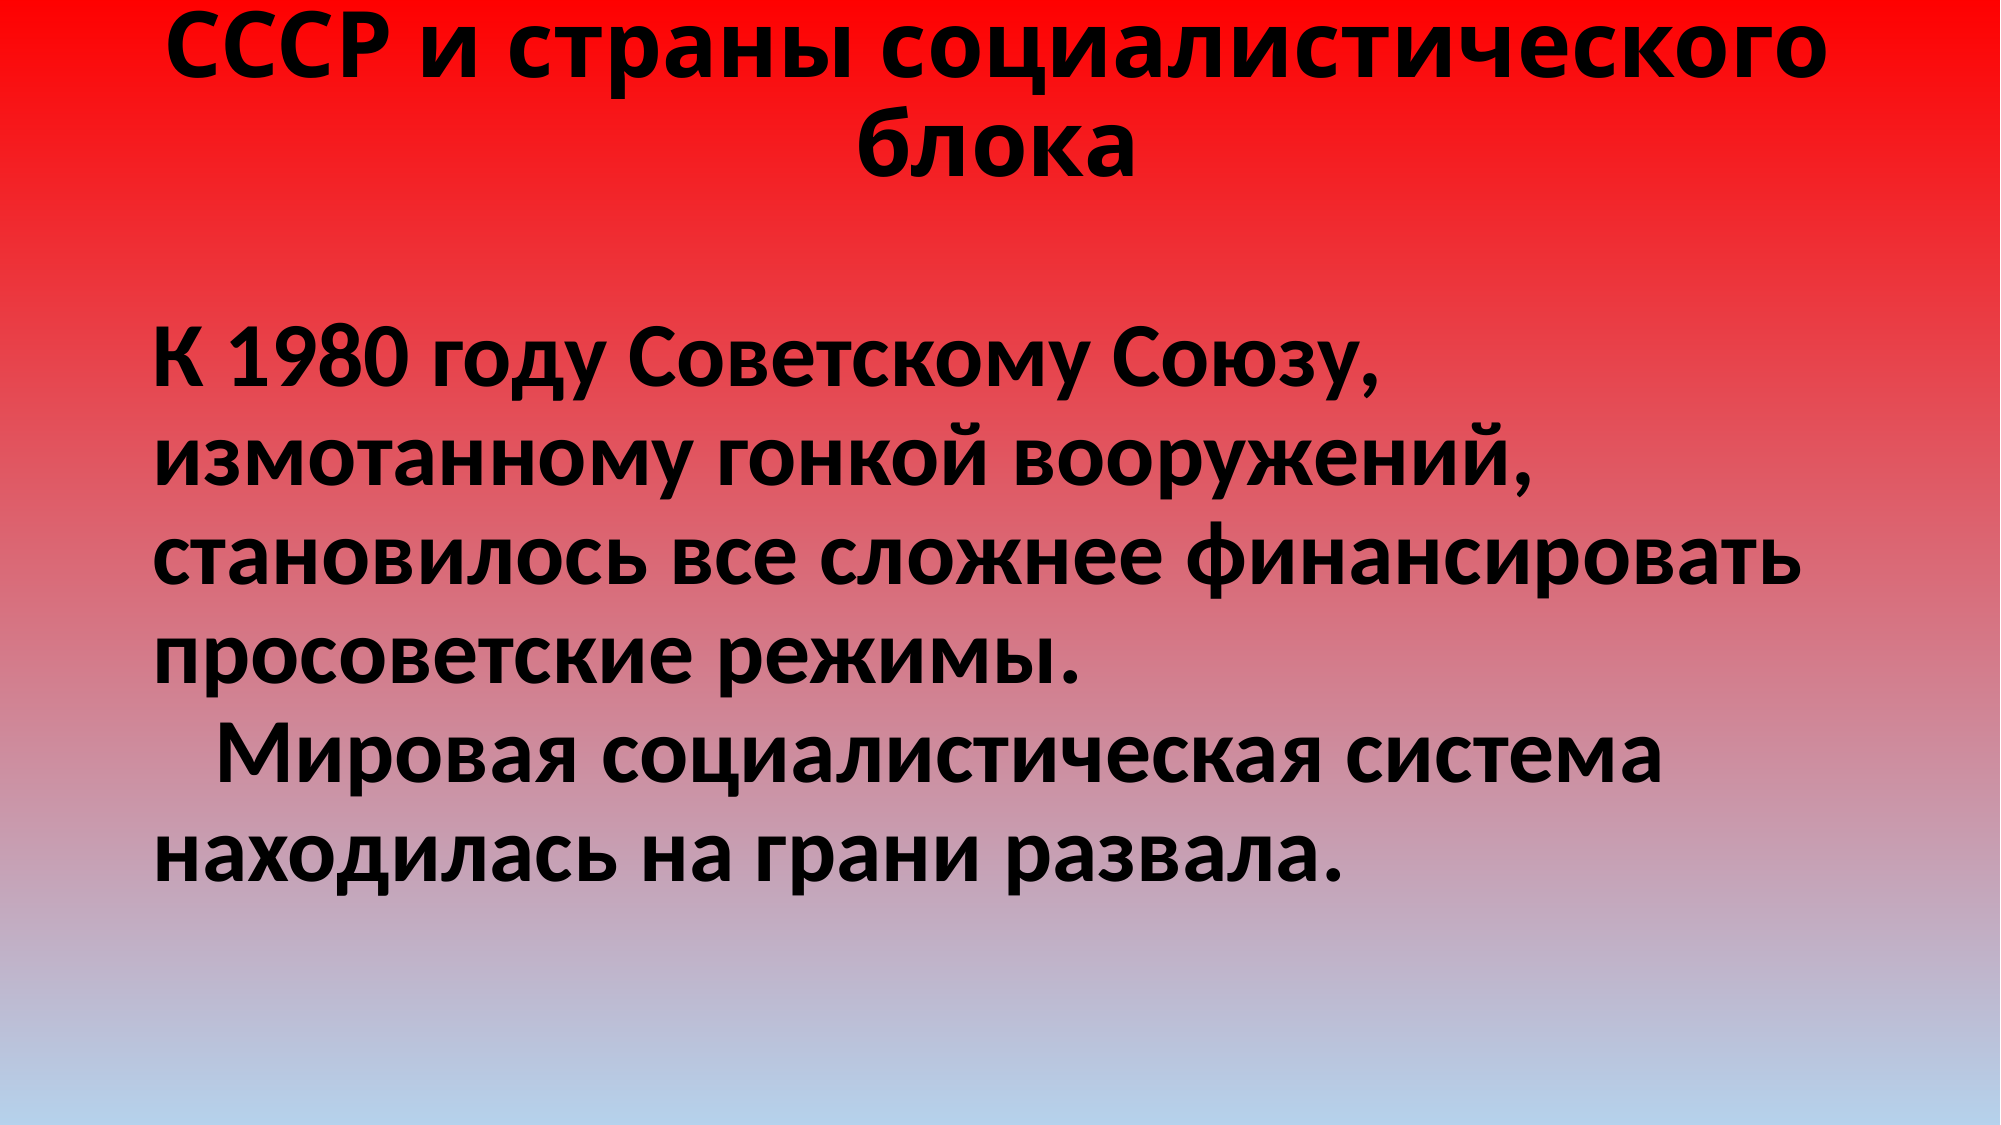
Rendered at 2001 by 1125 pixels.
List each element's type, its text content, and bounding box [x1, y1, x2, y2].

list К 1980 году Советскому Союзу, измотанному гонкой вооружений, становилось все сложнее финансировать просоветские режимы. Мировая социалистическая система находилась на грани развала. [137, 299, 1863, 1014]
title СССР и страны социалистического блока [28, 25, 1967, 170]
